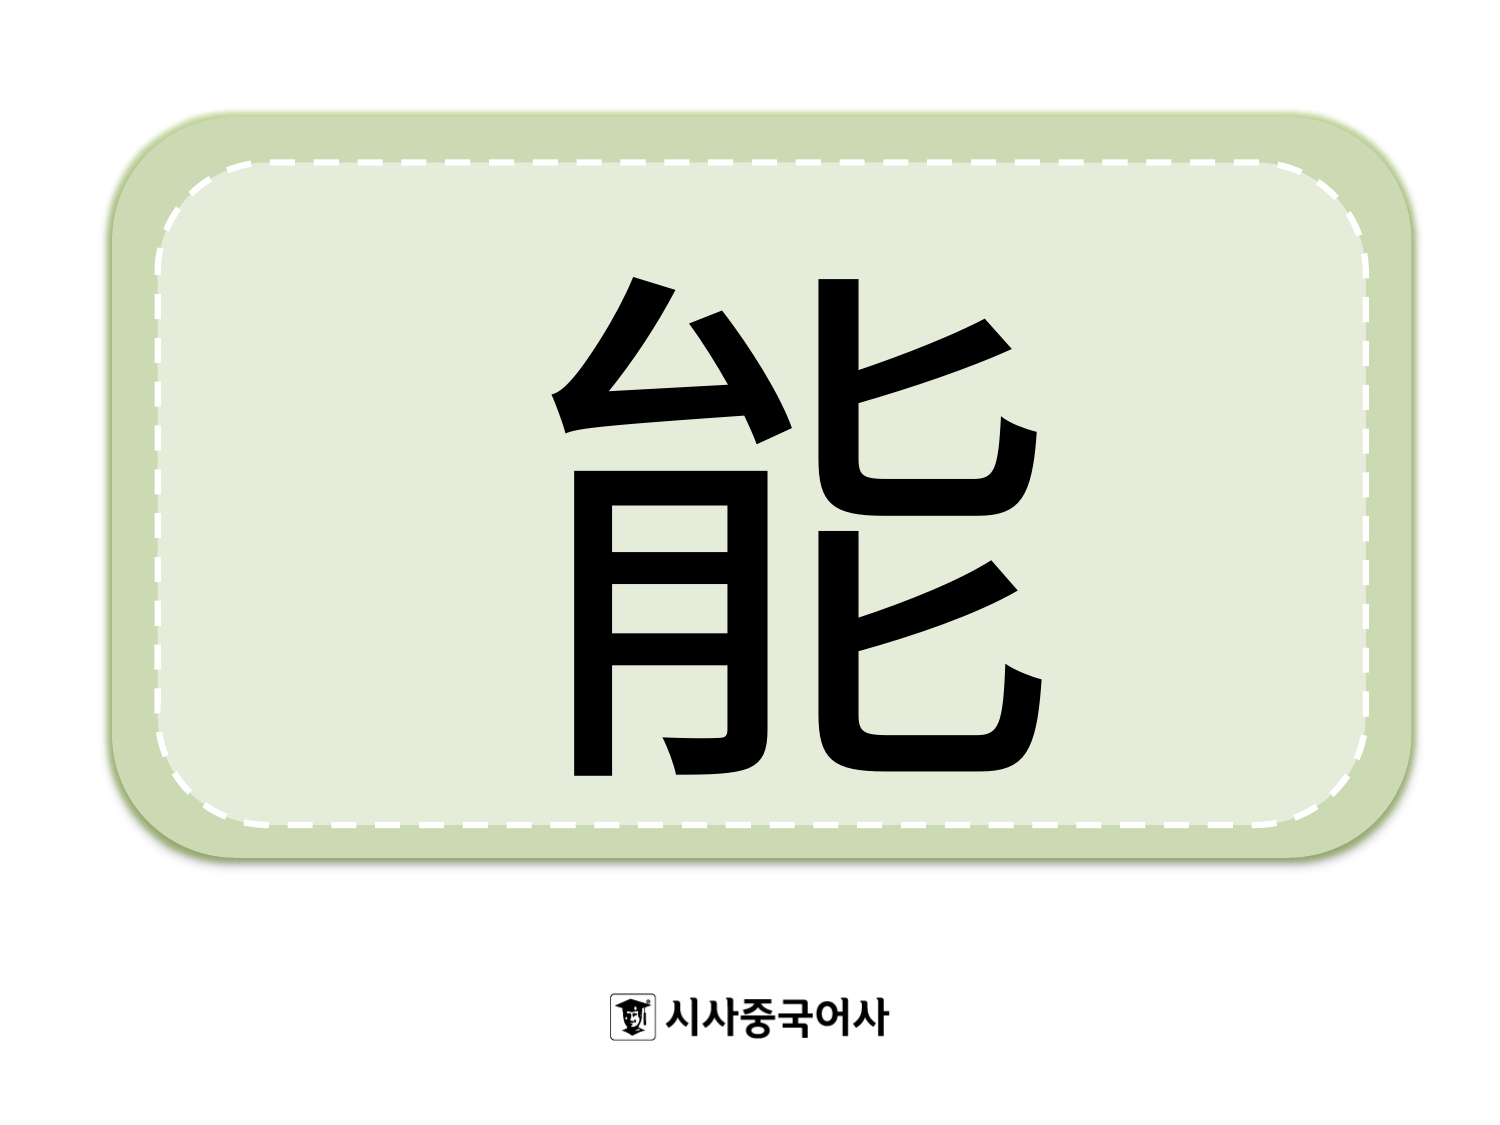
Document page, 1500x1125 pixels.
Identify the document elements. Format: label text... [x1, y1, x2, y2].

picture [602, 987, 898, 1047]
text_box [162, 160, 1371, 824]
text_box 能 [187, 185, 1396, 849]
